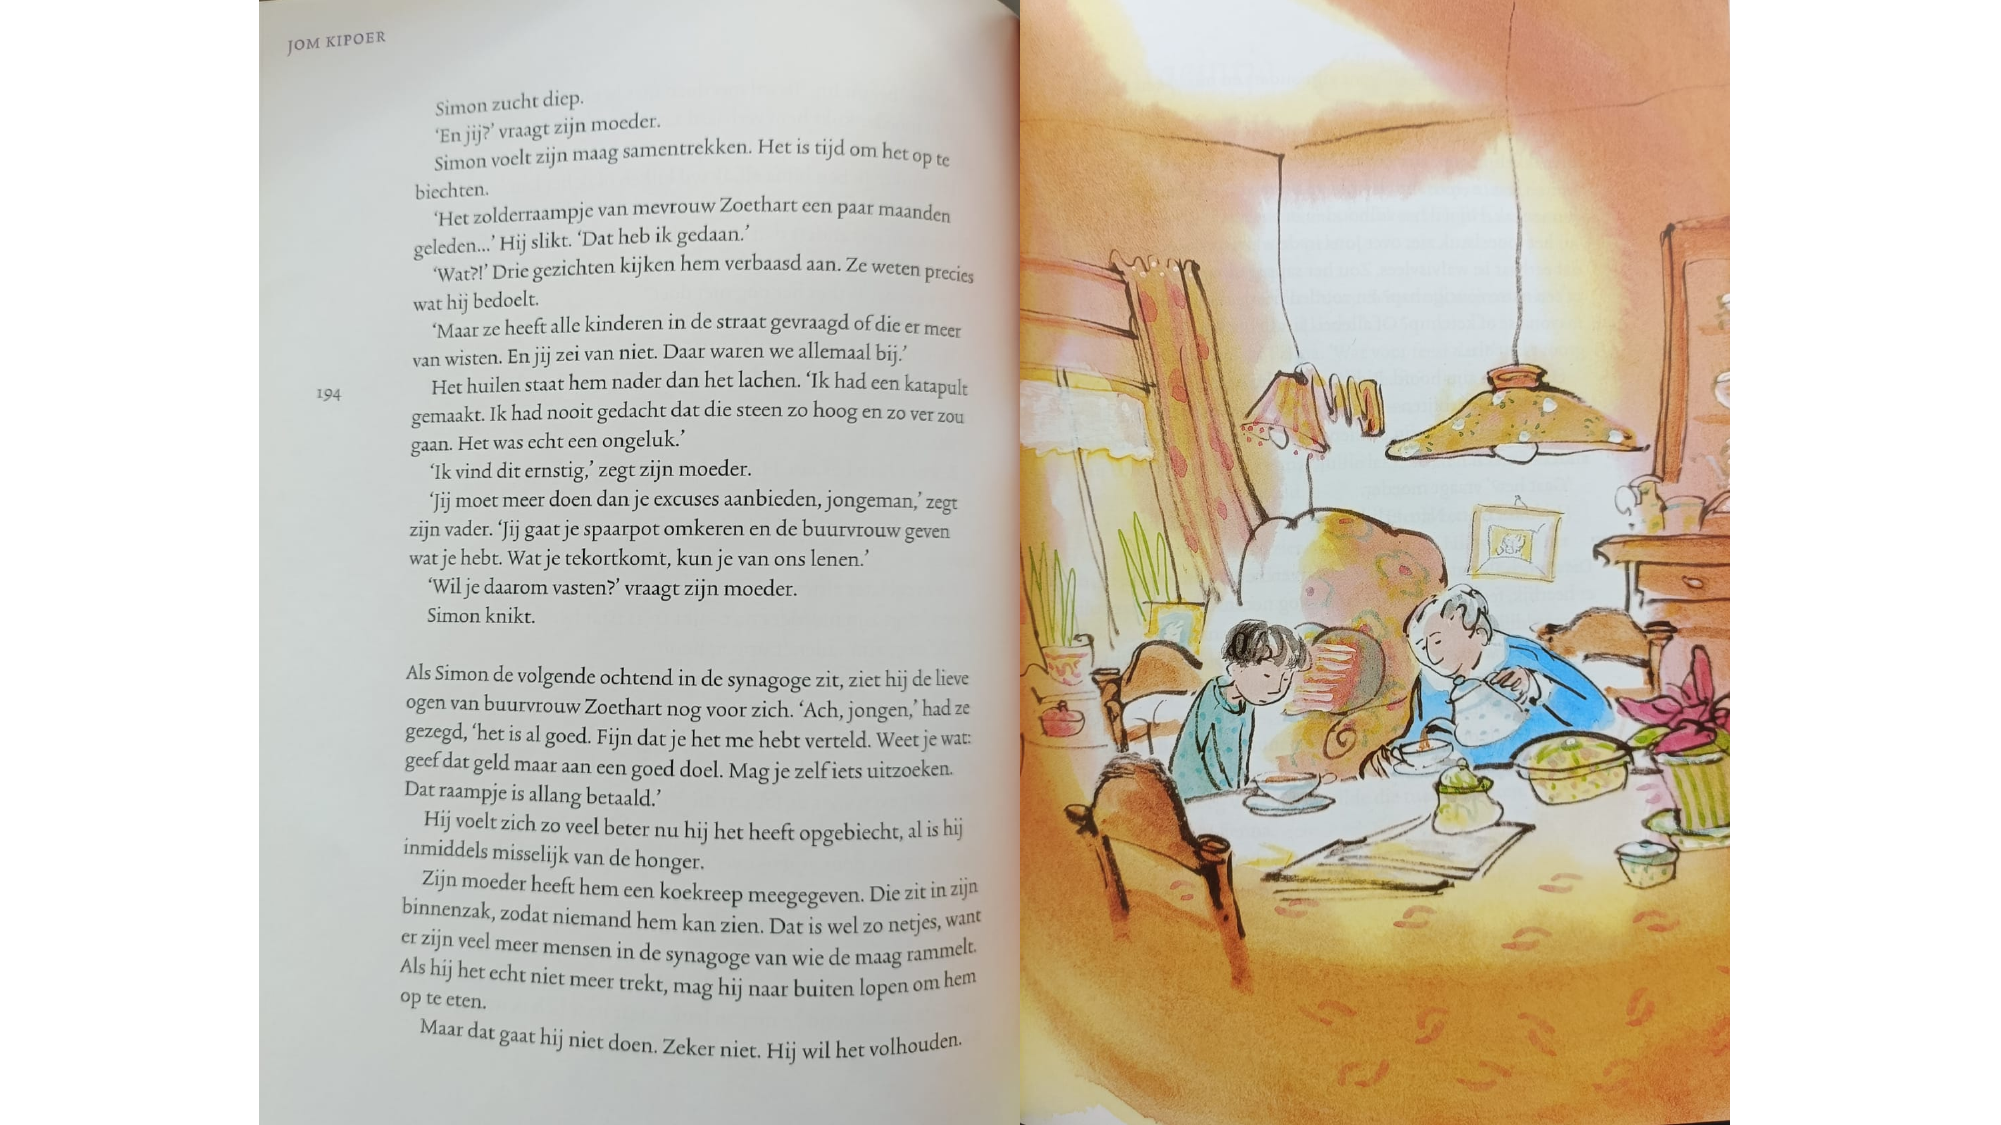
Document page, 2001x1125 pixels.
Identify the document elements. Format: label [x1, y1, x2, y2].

picture [259, 0, 1730, 1125]
